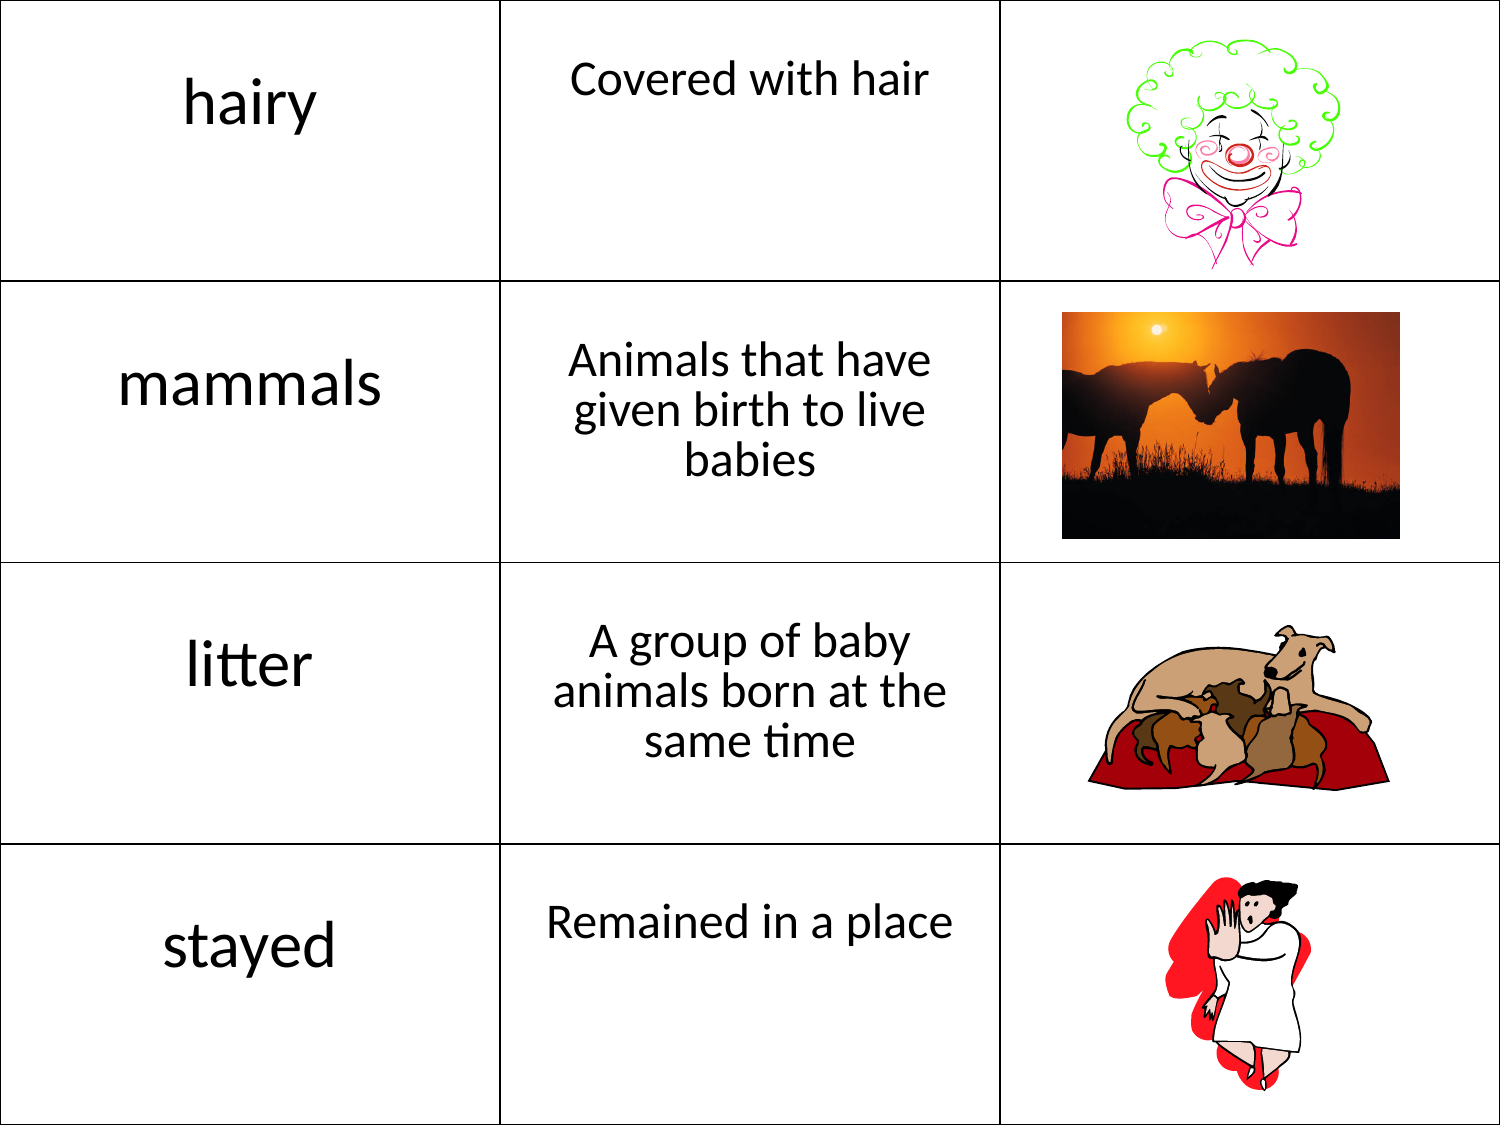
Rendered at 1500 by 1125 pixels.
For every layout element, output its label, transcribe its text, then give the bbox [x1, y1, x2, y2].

table_cell Remained in a place [501, 845, 999, 1124]
table_cell A group of baby animals born at the same time [501, 563, 999, 843]
table_cell litter [1, 563, 499, 843]
picture [1087, 624, 1391, 792]
table_cell [1001, 563, 1499, 843]
table_header hairy [1, 1, 499, 280]
table_cell stayed [1, 845, 499, 1124]
table_cell Animals that have given birth to live babies [501, 282, 999, 562]
table_header Covered with hair [501, 1, 999, 280]
picture [1162, 874, 1313, 1092]
table_cell mammals [1, 282, 499, 562]
picture [1062, 312, 1401, 539]
table_header [1001, 1, 1499, 280]
table_cell [1001, 282, 1499, 562]
picture [1124, 37, 1342, 270]
table_cell [1001, 845, 1499, 1124]
